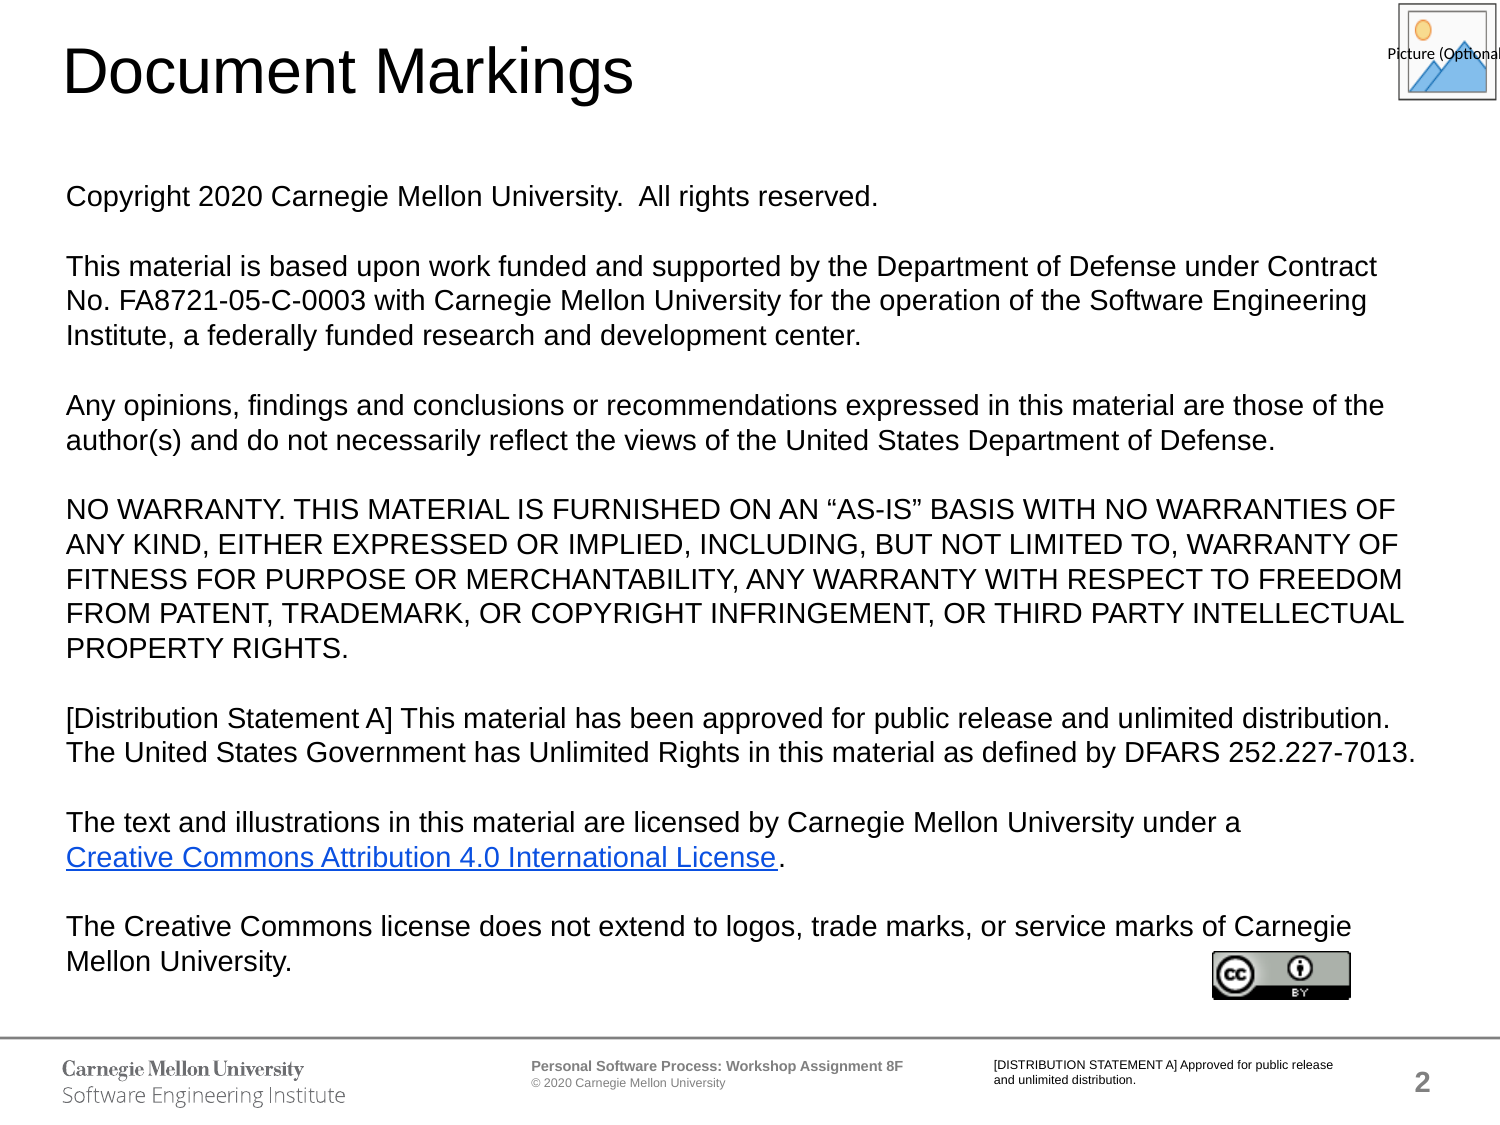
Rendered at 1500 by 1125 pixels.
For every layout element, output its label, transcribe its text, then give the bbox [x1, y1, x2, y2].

picture [1212, 951, 1351, 1000]
list Copyright 2020 Carnegie Mellon University. All rights reserved. This material is based upon work funded and supported by the Department of Defense under Contract No. FA8721-05-C-0003 with Carnegie Mellon University for the operation of the Software Engineering Institute, a federally funded research and development center. Any opinions, findings and conclusions or recommendations expressed in this material are those of the author(s) and do not necessarily reflect the views of the United States Department of Defense. NO WARRANTY. THIS MATERIAL IS FURNISHED ON AN “AS-IS” BASIS WITH NO WARRANTIES OF ANY KIND, EITHER EXPRESSED OR IMPLIED, INCLUDING, BUT NOT LIMITED TO, WARRANTY OF FITNESS FOR PURPOSE OR MERCHANTABILITY, ANY WARRANTY WITH RESPECT TO FREEDOM FROM PATENT, TRADEMARK, OR COPYRIGHT INFRINGEMENT, OR THIRD PARTY INTELLECTUAL PROPERTY RIGHTS. [Distribution Statement A] This material has been approved for public release and unlimited distribution. The United States Government has Unlimited Rights in this material as defined by DFARS 252.227-7013. The text and illustrations in this material are licensed by Carnegie Mellon University under a Creative Commons Attribution 4.0 International License. The Creative Commons license does not extend to logos, trade marks, or service marks of Carnegie Mellon University. [65, 177, 1431, 1000]
text_box [0, 0, 1394, 91]
picture [1394, 0, 1500, 105]
title Document Markings [62, 91, 1338, 182]
